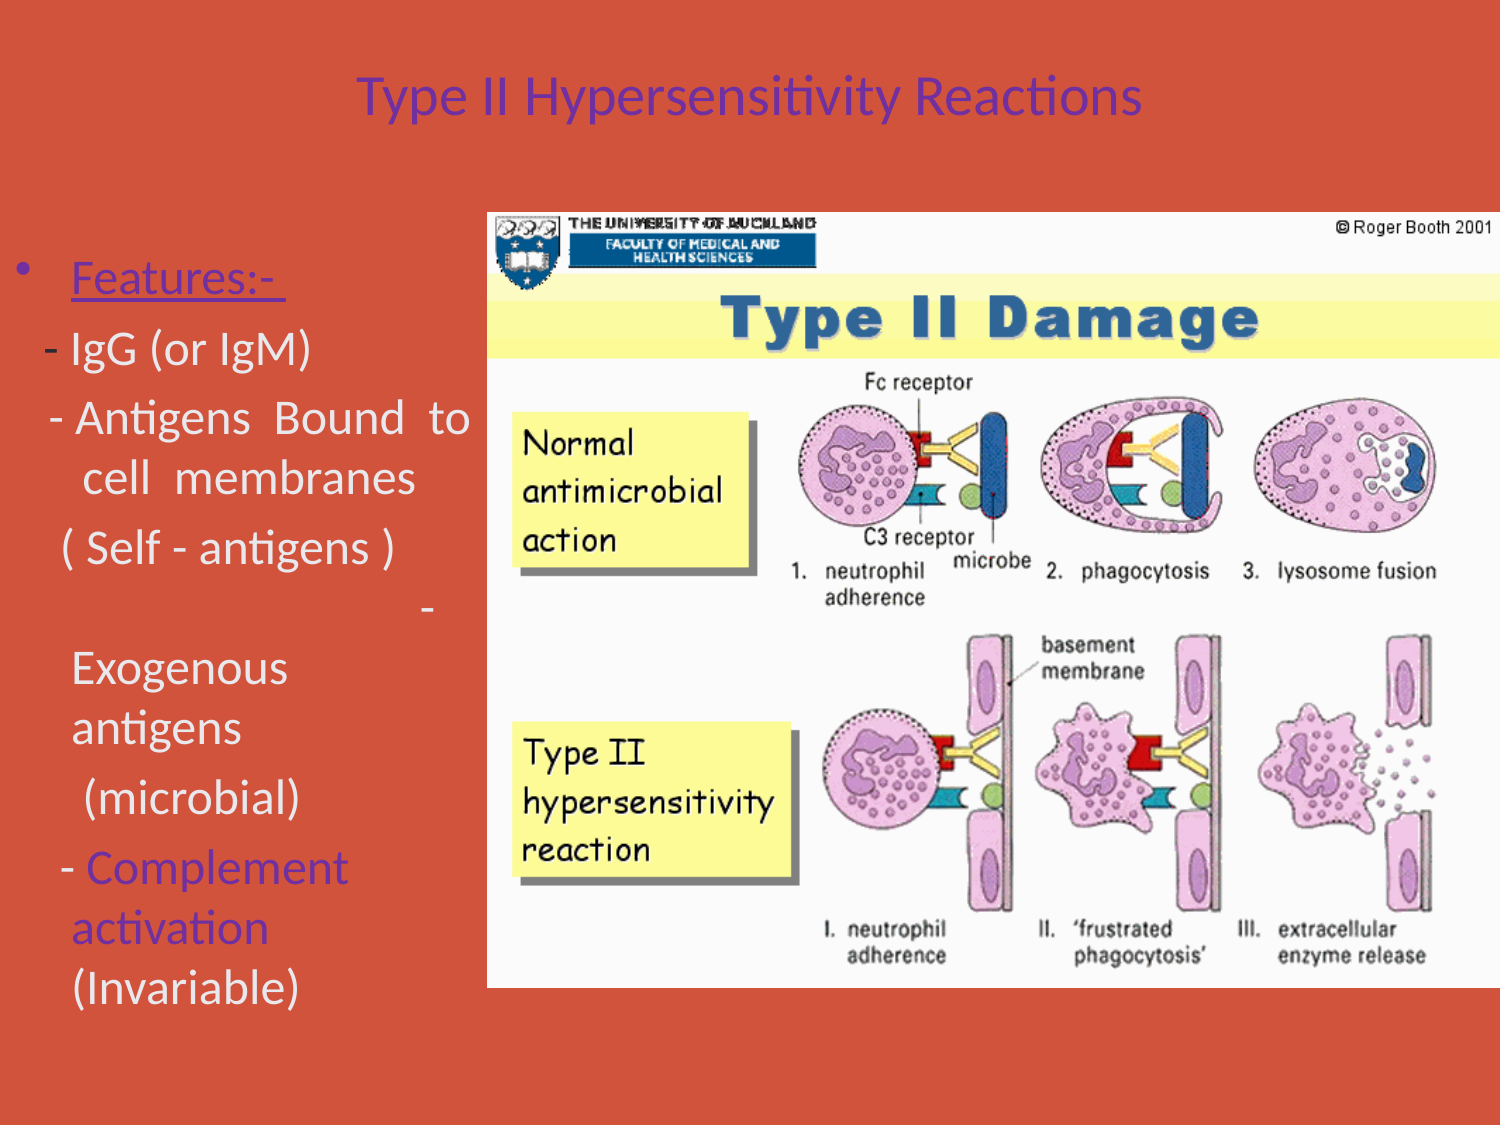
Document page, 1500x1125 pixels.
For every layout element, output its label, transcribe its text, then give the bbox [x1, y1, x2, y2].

picture [487, 212, 1500, 988]
text_box Features:- - IgG (or IgM) - Antigens Bound to cell membranes ( Self - antigens ) - Exogenous antigens (microbial) - Complement activation (Invariable) [0, 237, 488, 1023]
text_box Type II Hypersensitivity Reactions [0, 50, 1500, 135]
